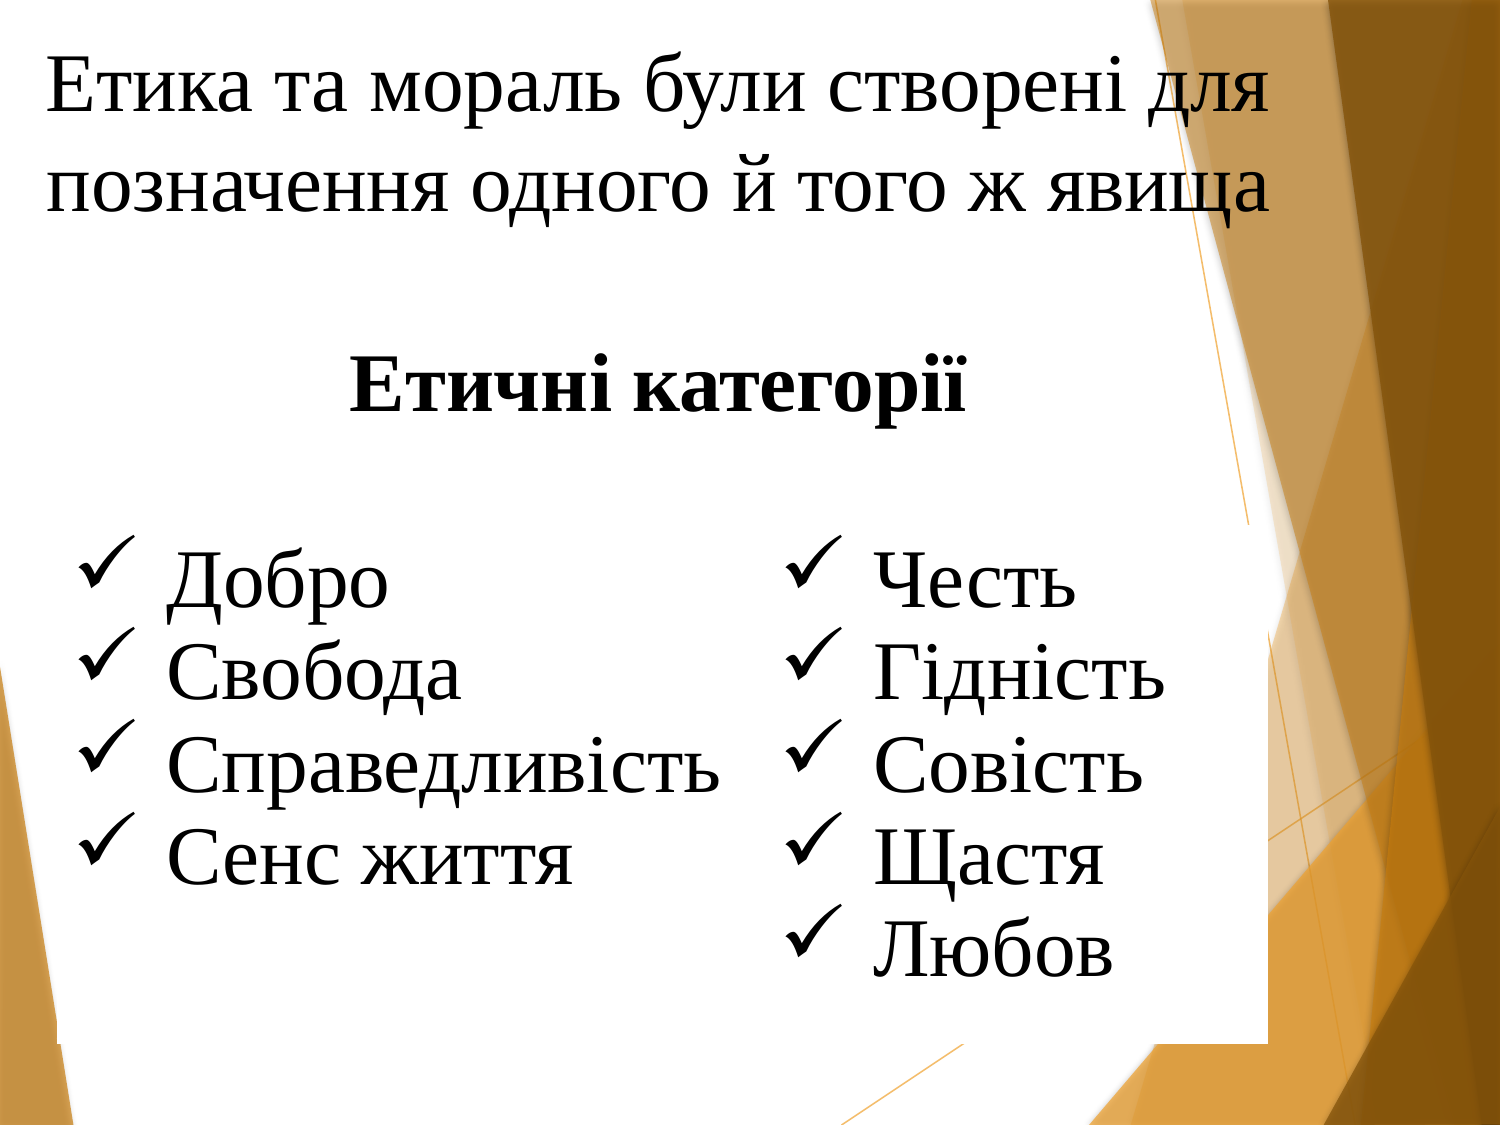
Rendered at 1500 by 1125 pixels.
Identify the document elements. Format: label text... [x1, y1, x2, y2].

text_box Етика та мораль були створені для позначення одного й того ж явища Етичні категорії [25, 21, 1292, 436]
table_header Добро Свобода Справедливість Сенс життя [58, 527, 764, 1038]
table_header Честь Гідність Совість Щастя Любов [765, 527, 1266, 1038]
